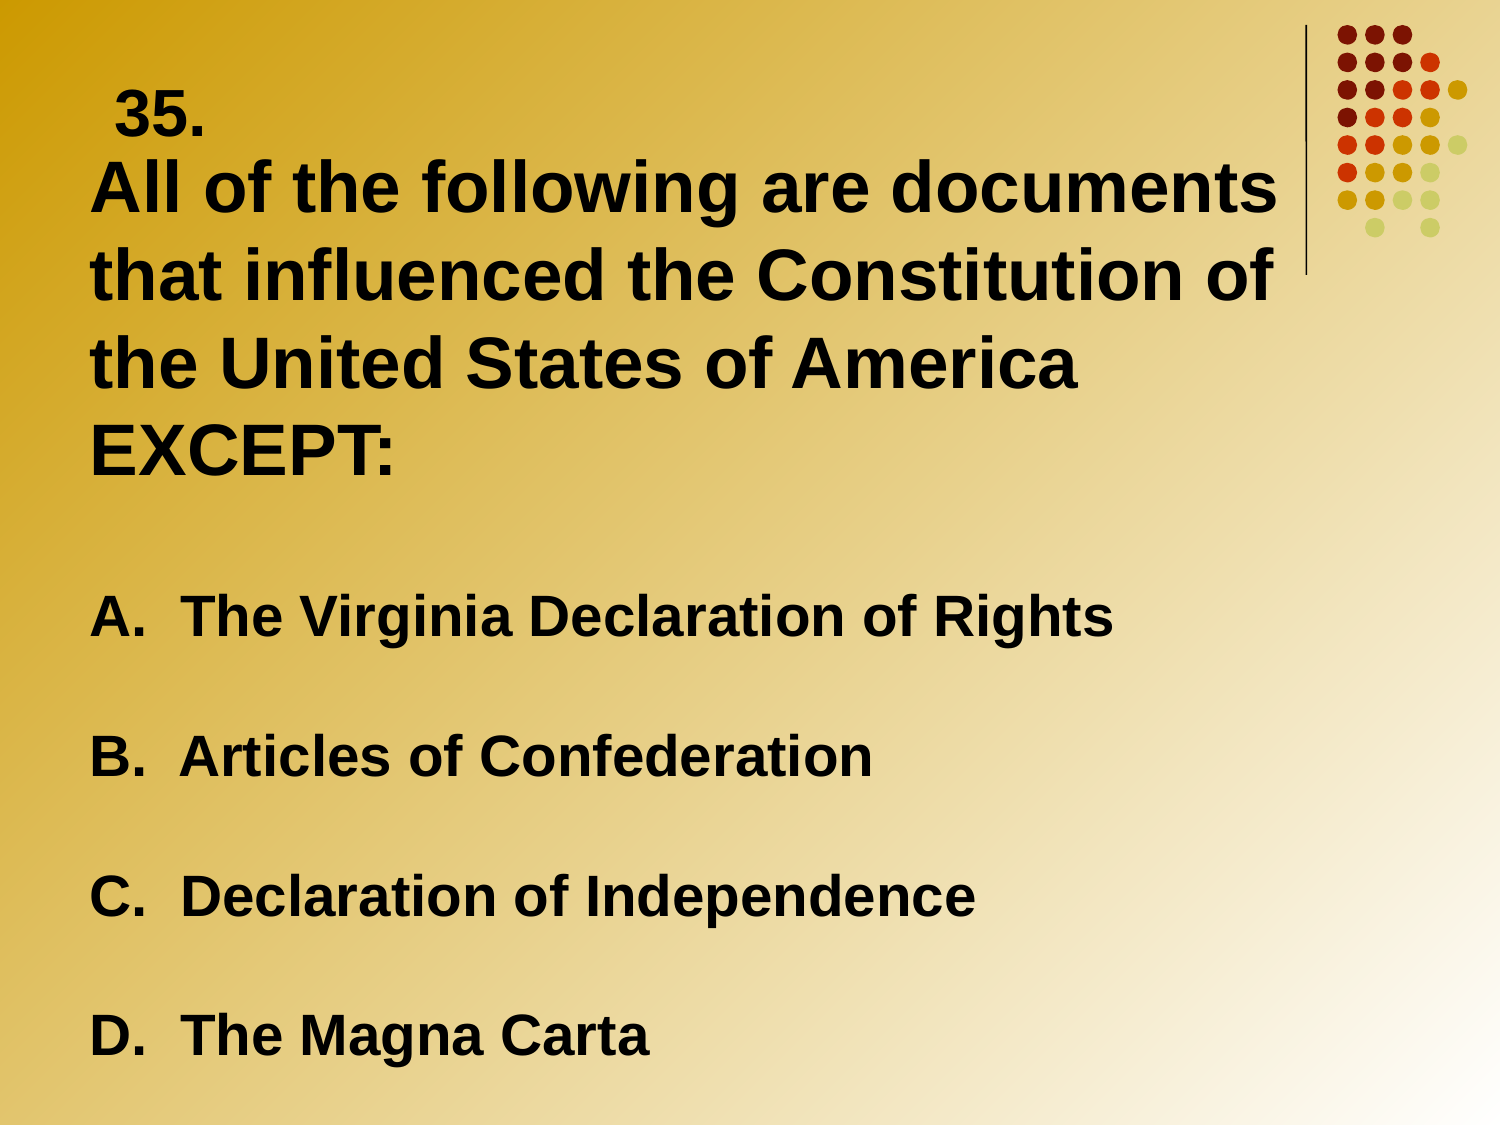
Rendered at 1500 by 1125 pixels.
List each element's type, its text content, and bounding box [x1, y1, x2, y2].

text_box All of the following are documents that influenced the Constitution of the United States of America EXCEPT: A. The Virginia Declaration of Rights B. Articles of Confederation C. Declaration of Independence D. The Magna Carta [75, 862, 1313, 1075]
text_box 35. [99, 62, 275, 158]
